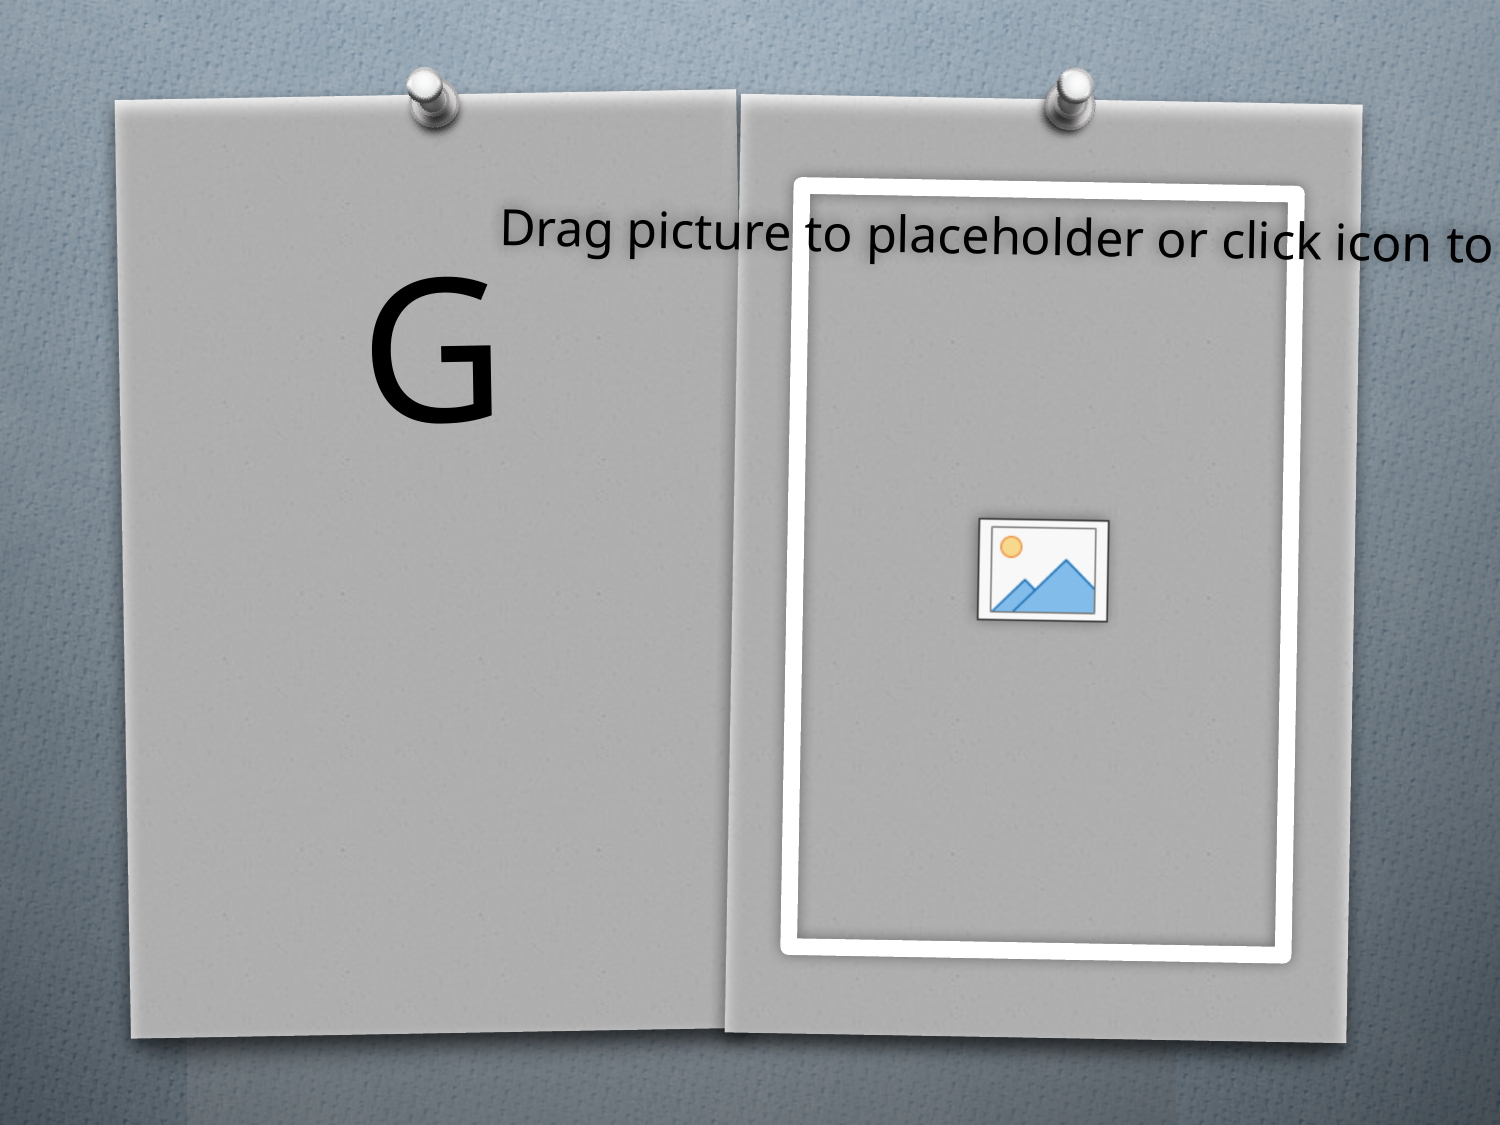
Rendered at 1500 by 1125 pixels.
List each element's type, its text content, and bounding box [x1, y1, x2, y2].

title G [179, 222, 687, 475]
picture [1016, 41, 1138, 162]
picture [803, 197, 1282, 943]
picture [375, 33, 497, 157]
